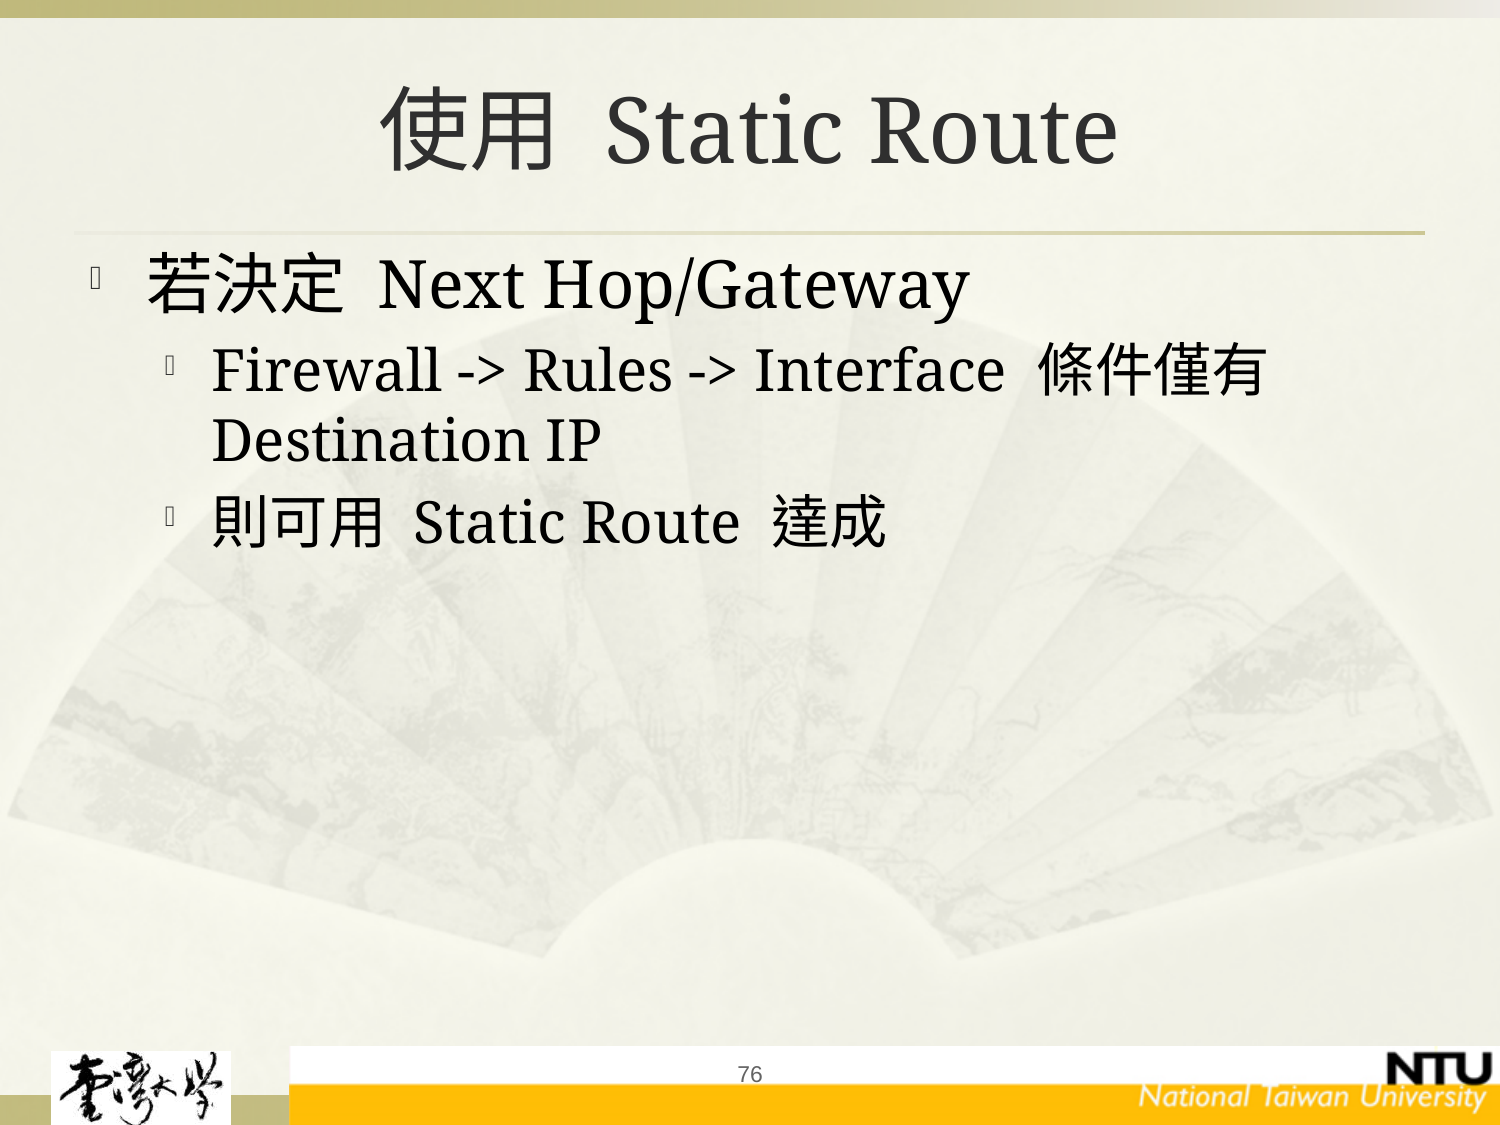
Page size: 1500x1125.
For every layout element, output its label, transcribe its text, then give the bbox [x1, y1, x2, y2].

list 若決定 Next Hop/Gateway Firewall -> Rules -> Interface 條件僅有 Destination IP 則可用 Static Route 達成 [75, 234, 1425, 1032]
picture [289, 1046, 1500, 1125]
slide_number 76 [675, 1050, 825, 1097]
title 使用 Static Route [75, 45, 1425, 209]
picture [51, 1051, 231, 1125]
